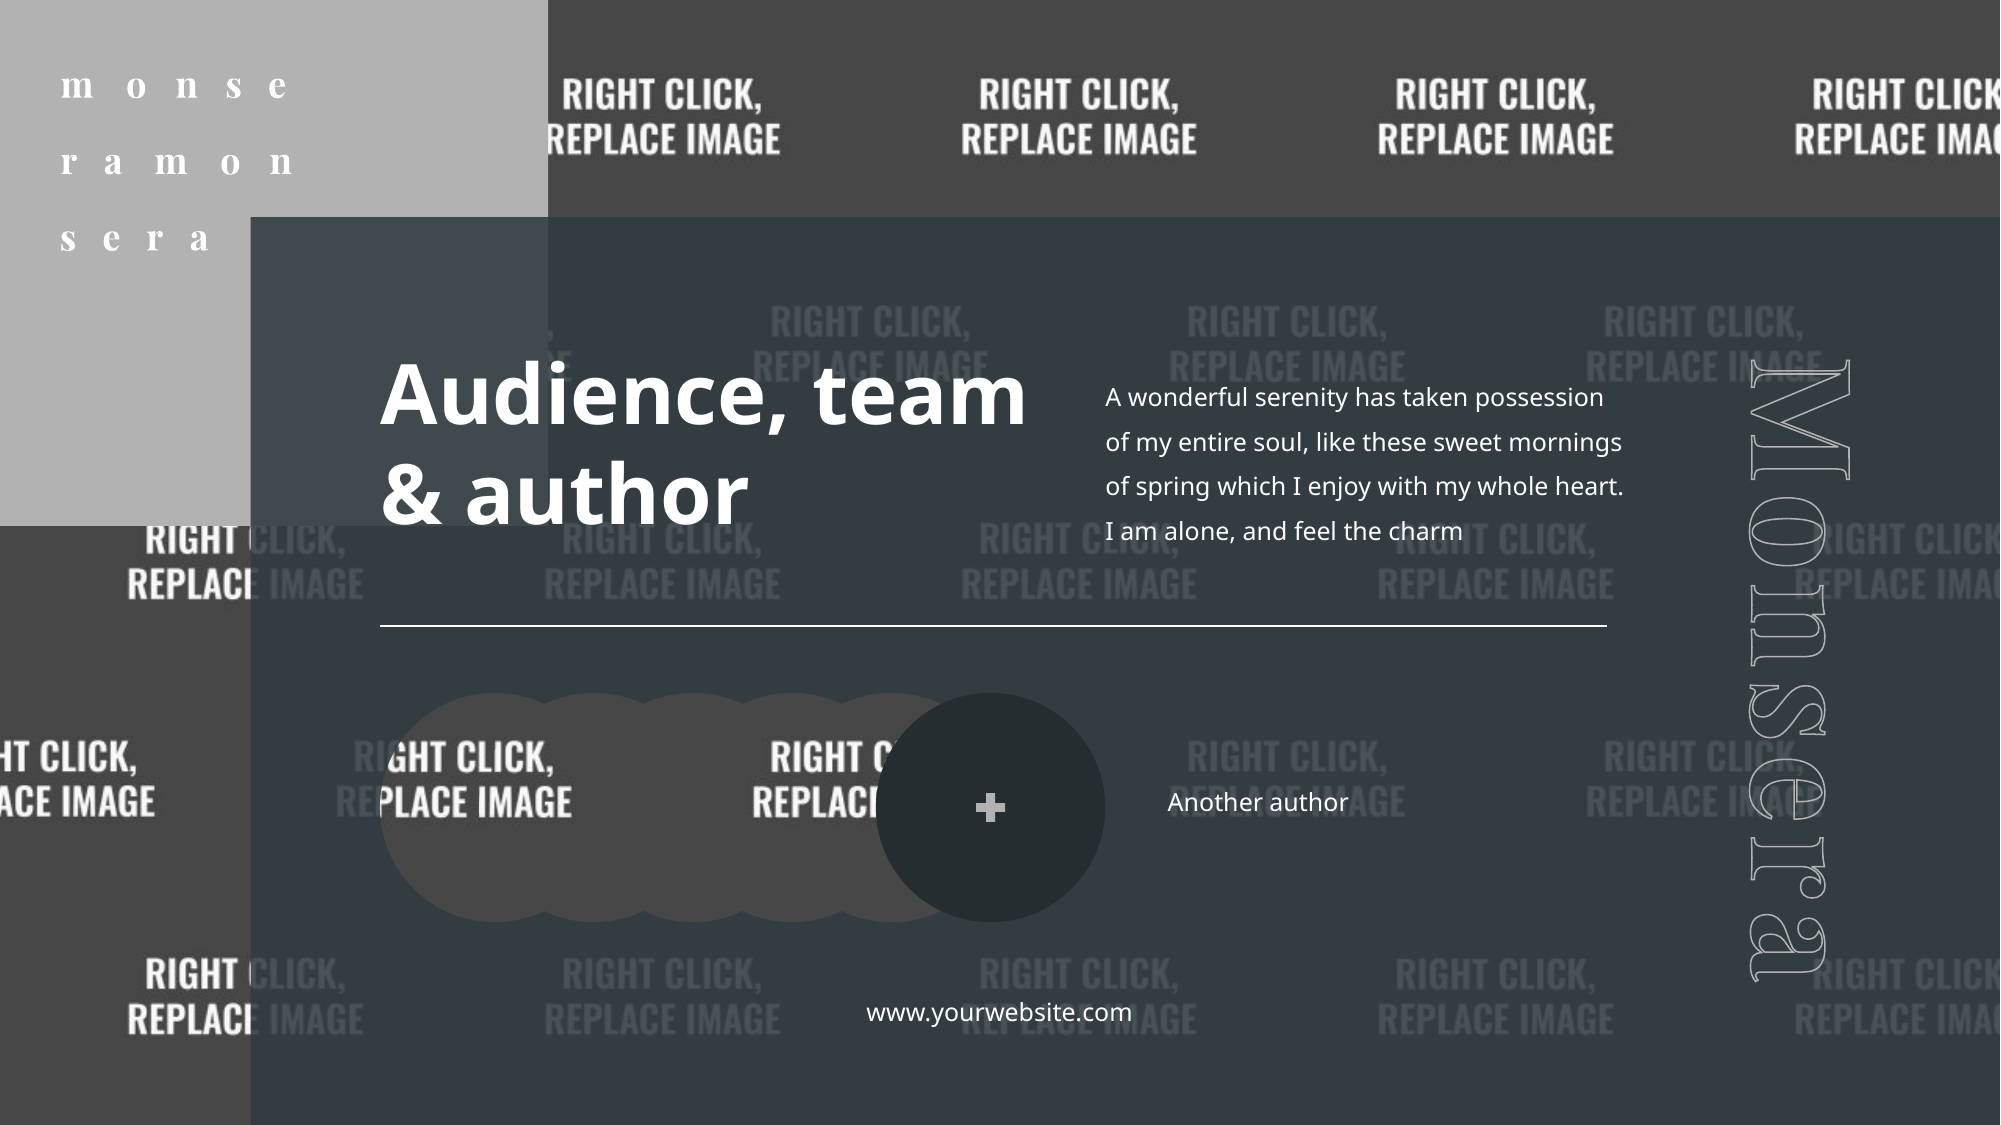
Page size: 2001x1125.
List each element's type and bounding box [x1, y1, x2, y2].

text_box [61, 78, 292, 252]
text_box [1488, 621, 2000, 721]
picture [0, 0, 2000, 1125]
